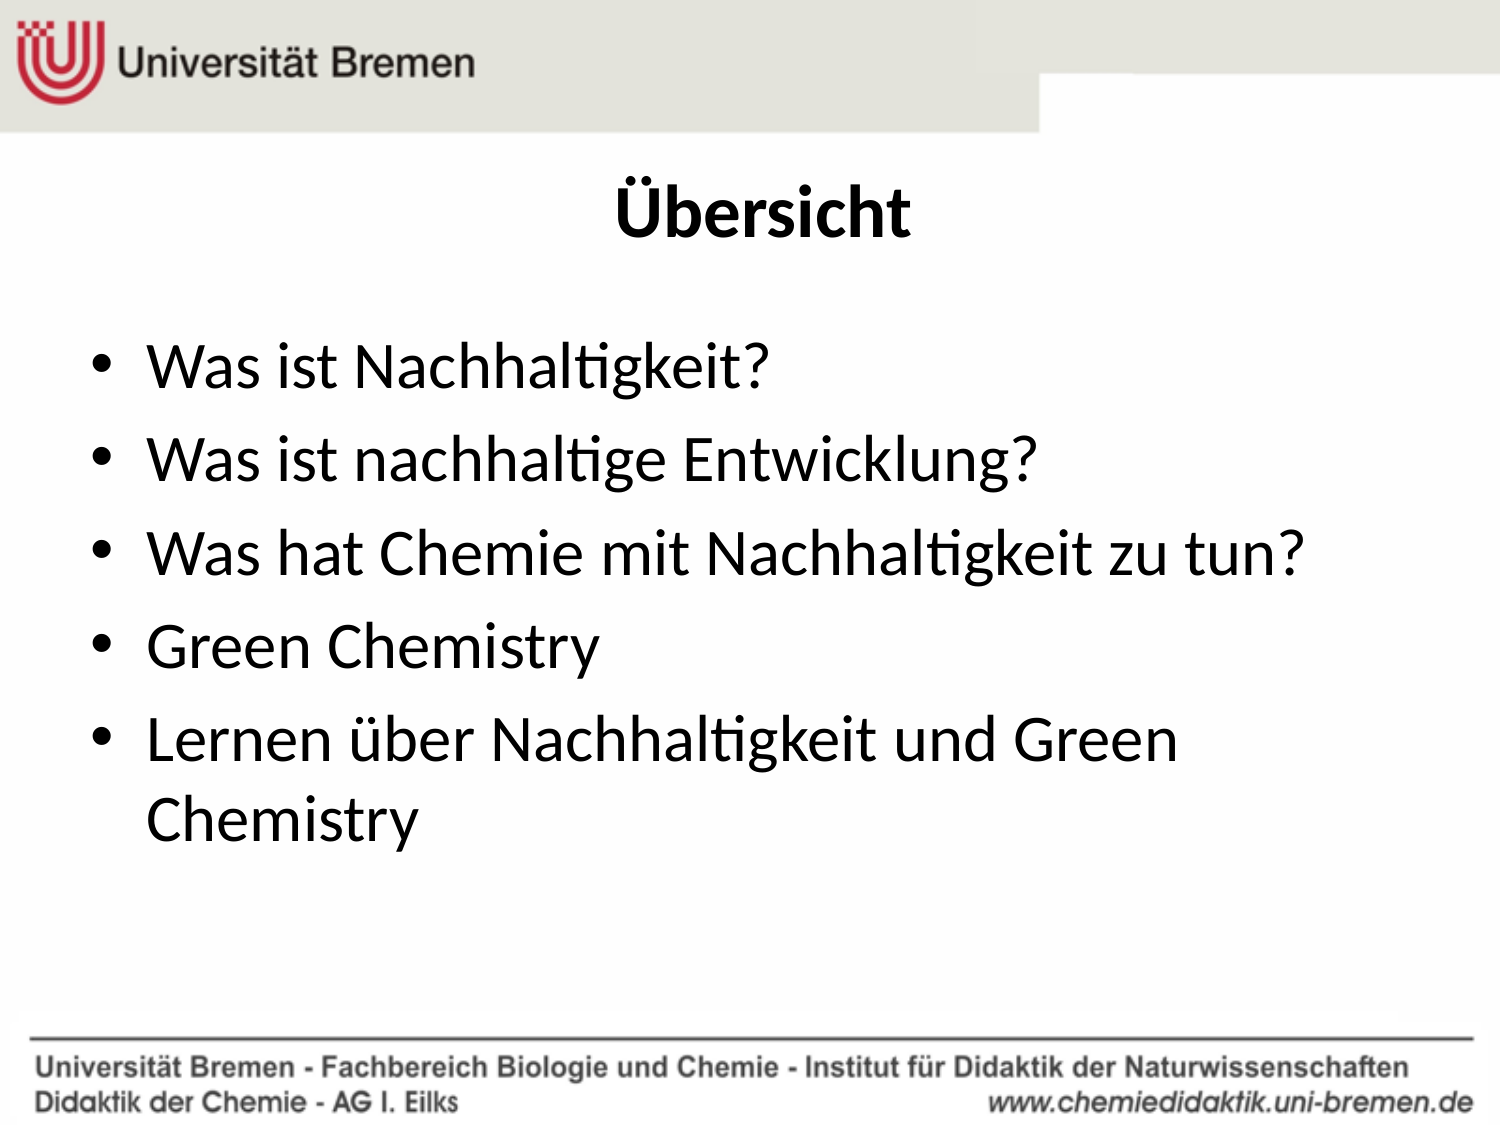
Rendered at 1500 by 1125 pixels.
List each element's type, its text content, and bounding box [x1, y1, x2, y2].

title Übersicht [88, 113, 1439, 302]
picture [0, 0, 1500, 1125]
list Was ist Nachhaltigkeit? Was ist nachhaltige Entwicklung? Was hat Chemie mit Nachhaltigkeit zu tun? Green Chemistry Lernen über Nachhaltigkeit und Green Chemistry [75, 314, 1425, 1005]
